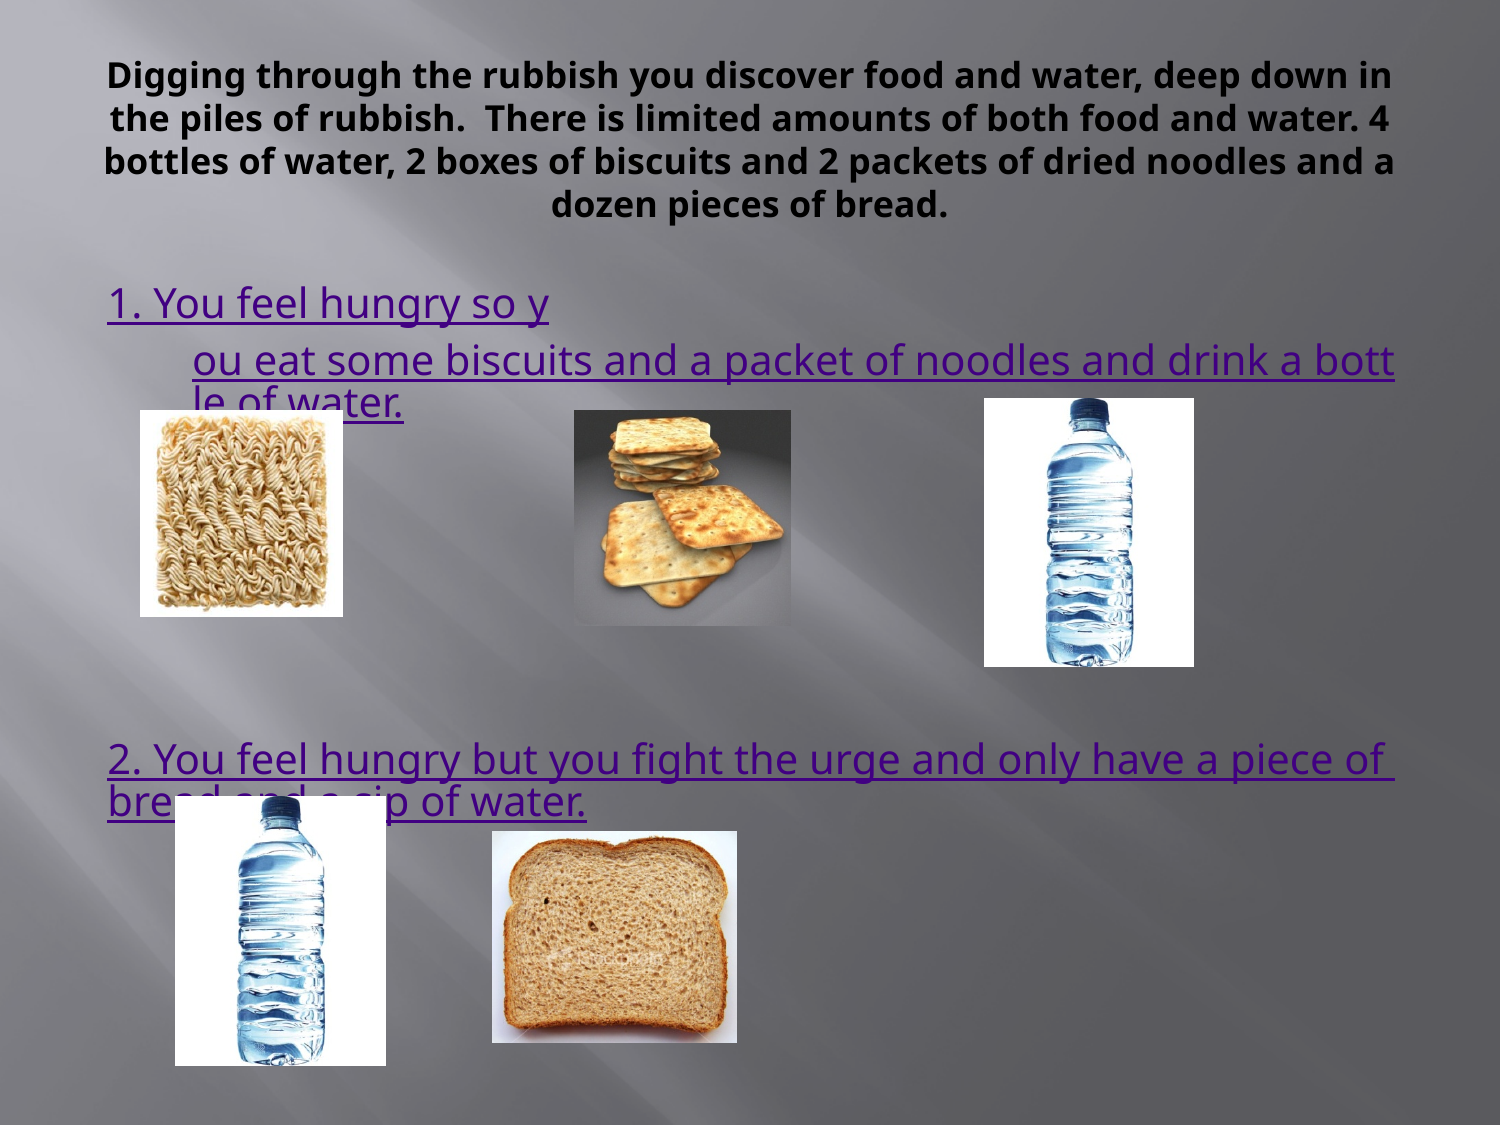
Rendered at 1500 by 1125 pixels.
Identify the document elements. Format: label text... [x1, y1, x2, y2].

picture [491, 831, 737, 1044]
title Digging through the rubbish you discover food and water, deep down in the piles of rubbish. There is limited amounts of both food and water. 4 bottles of water, 2 boxes of biscuits and 2 packets of dried noodles and a dozen pieces of bread. [75, 45, 1425, 233]
list 1. You feel hungry so you eat some biscuits and a packet of noodles and drink a bottle of water. 2. You feel hungry but you fight the urge and only have a piece of bread and a sip of water. [70, 269, 1421, 1042]
picture [573, 409, 791, 627]
picture [175, 796, 386, 1066]
picture [140, 409, 343, 617]
picture [984, 398, 1195, 667]
